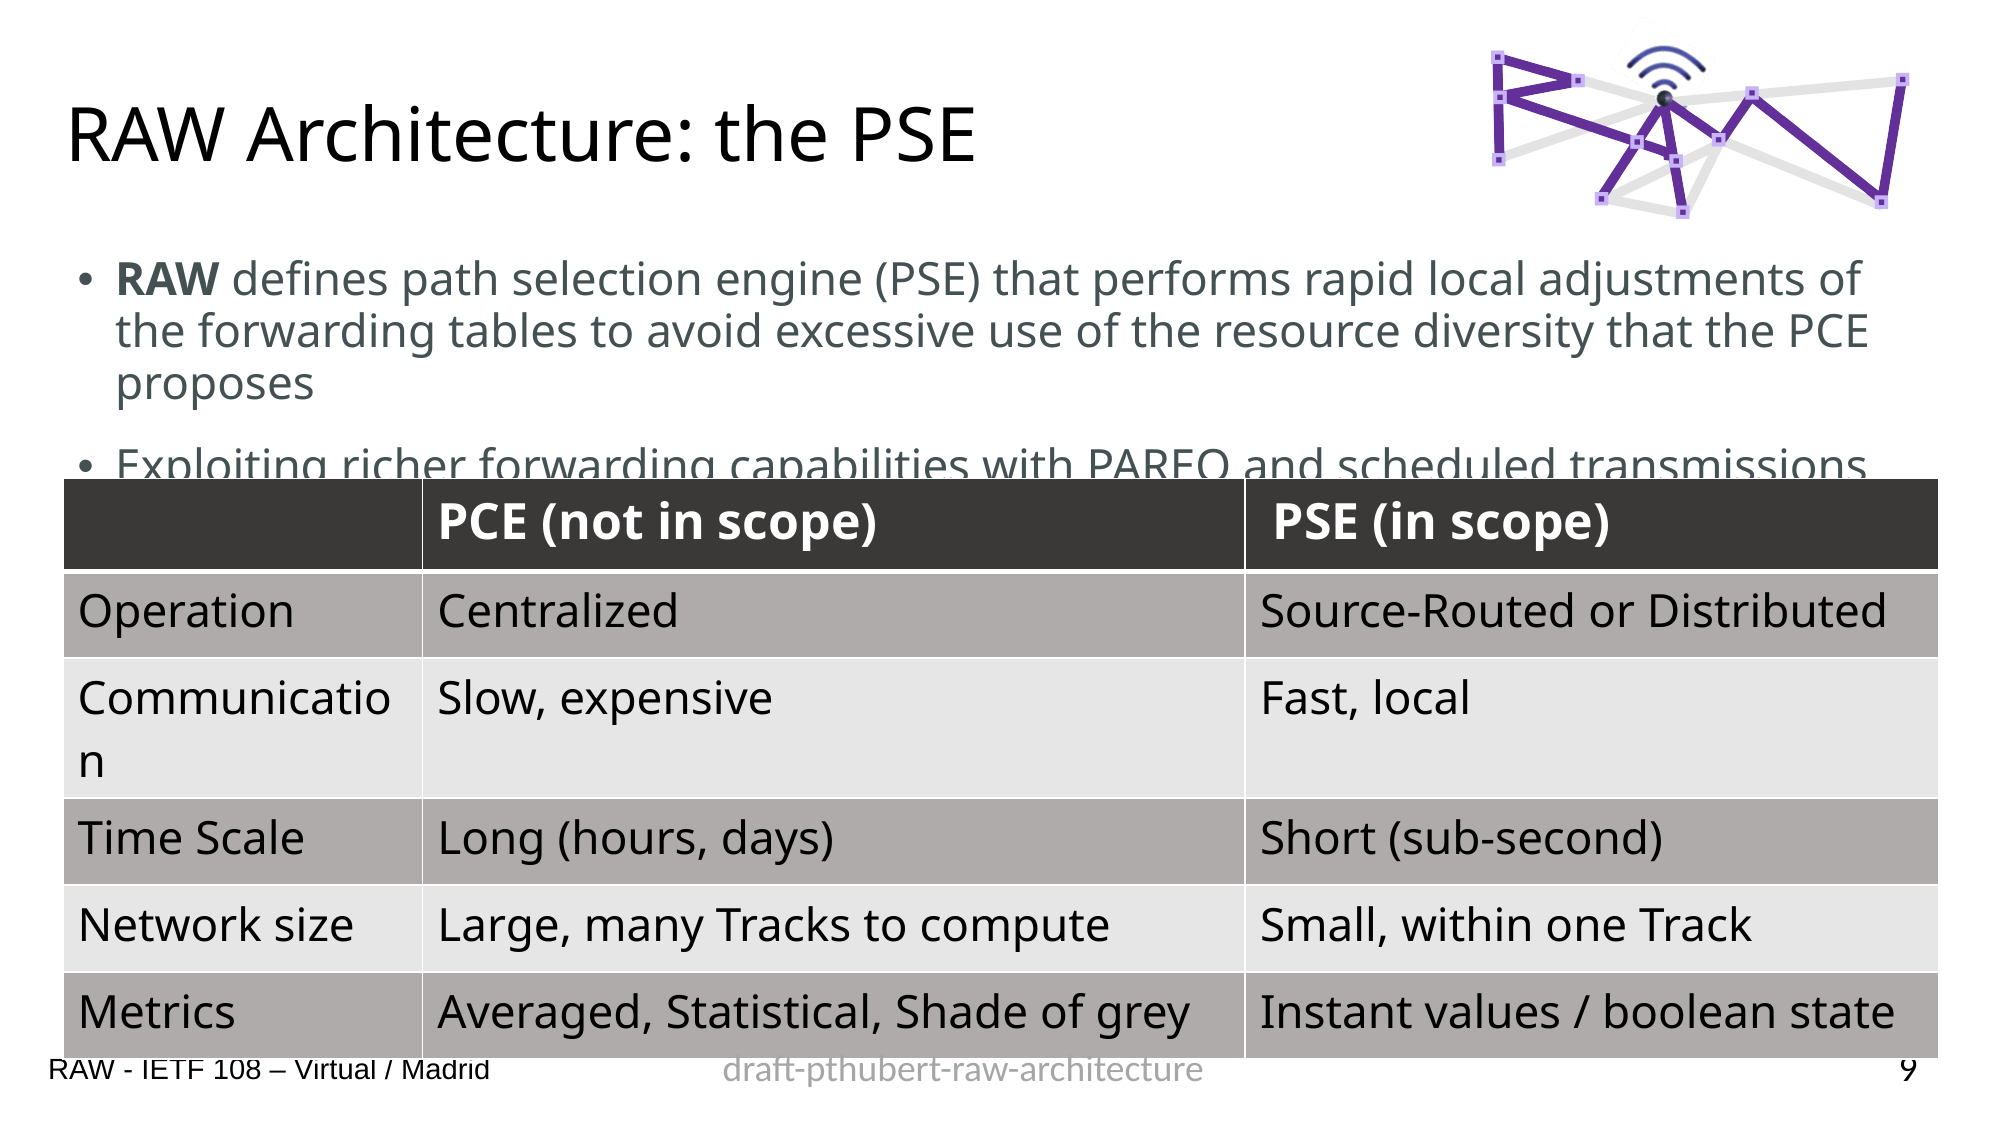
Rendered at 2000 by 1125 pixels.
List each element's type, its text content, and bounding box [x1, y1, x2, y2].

picture [1464, 0, 1956, 239]
title RAW Architecture: the PSE [50, 70, 1927, 209]
table_cell Long (hours, days) [423, 799, 1244, 884]
table_cell Centralized [423, 574, 1244, 657]
table_cell Network size [64, 886, 422, 971]
list RAW defines path selection engine (PSE) that performs rapid local adjustments of the forwarding tables to avoid excessive use of the resource diversity that the PCE proposes Exploiting richer forwarding capabilities with PAREO and scheduled transmissions [62, 246, 1937, 478]
slide_number 9 [1708, 1060, 1933, 1097]
table_cell Metrics [64, 973, 422, 1058]
table_header PCE (not in scope) [423, 479, 1244, 569]
table_cell Fast, local [1246, 659, 1938, 797]
table_cell Instant values / boolean state [1246, 973, 1938, 1058]
table_cell Operation [64, 574, 422, 657]
table_cell Small, within one Track [1246, 886, 1938, 971]
table_cell Time Scale [64, 799, 422, 884]
table_cell Averaged, Statistical, Shade of grey [423, 973, 1244, 1058]
table_cell Communication [64, 659, 422, 797]
table_cell Slow, expensive [423, 659, 1244, 797]
table_header PSE (in scope) [1246, 479, 1938, 569]
table_cell Short (sub-second) [1246, 799, 1938, 884]
text_box draft-pthubert-raw-architecture [707, 1036, 1708, 1097]
table_header [64, 479, 422, 569]
table_cell Large, many Tracks to compute [423, 886, 1244, 971]
table_cell Source-Routed or Distributed [1246, 574, 1938, 657]
